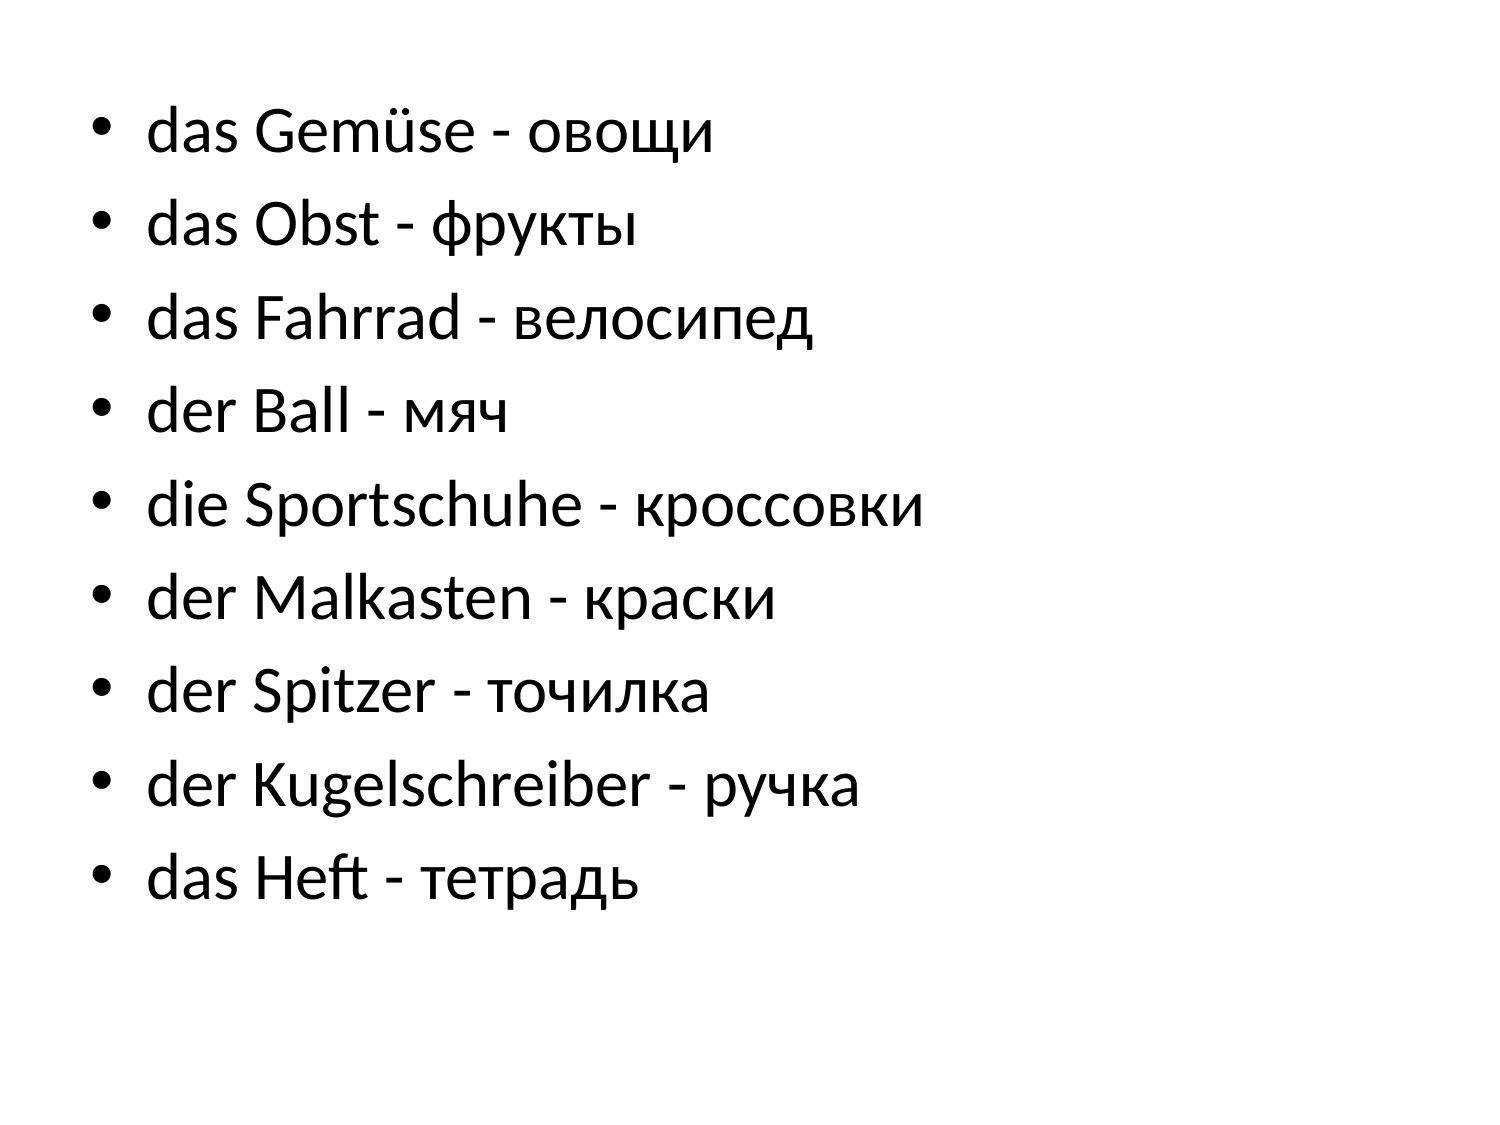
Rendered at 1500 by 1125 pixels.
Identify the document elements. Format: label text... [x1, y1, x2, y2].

list das Gemüse - овощи das Obst - фрукты das Fahrrad - велосипед der Ball - мяч die Sportschuhe - кроссовки der Malkasten - краски der Spitzer - точилка der Kugelschreiber - ручка das Heft - тетрадь [75, 78, 1425, 1005]
